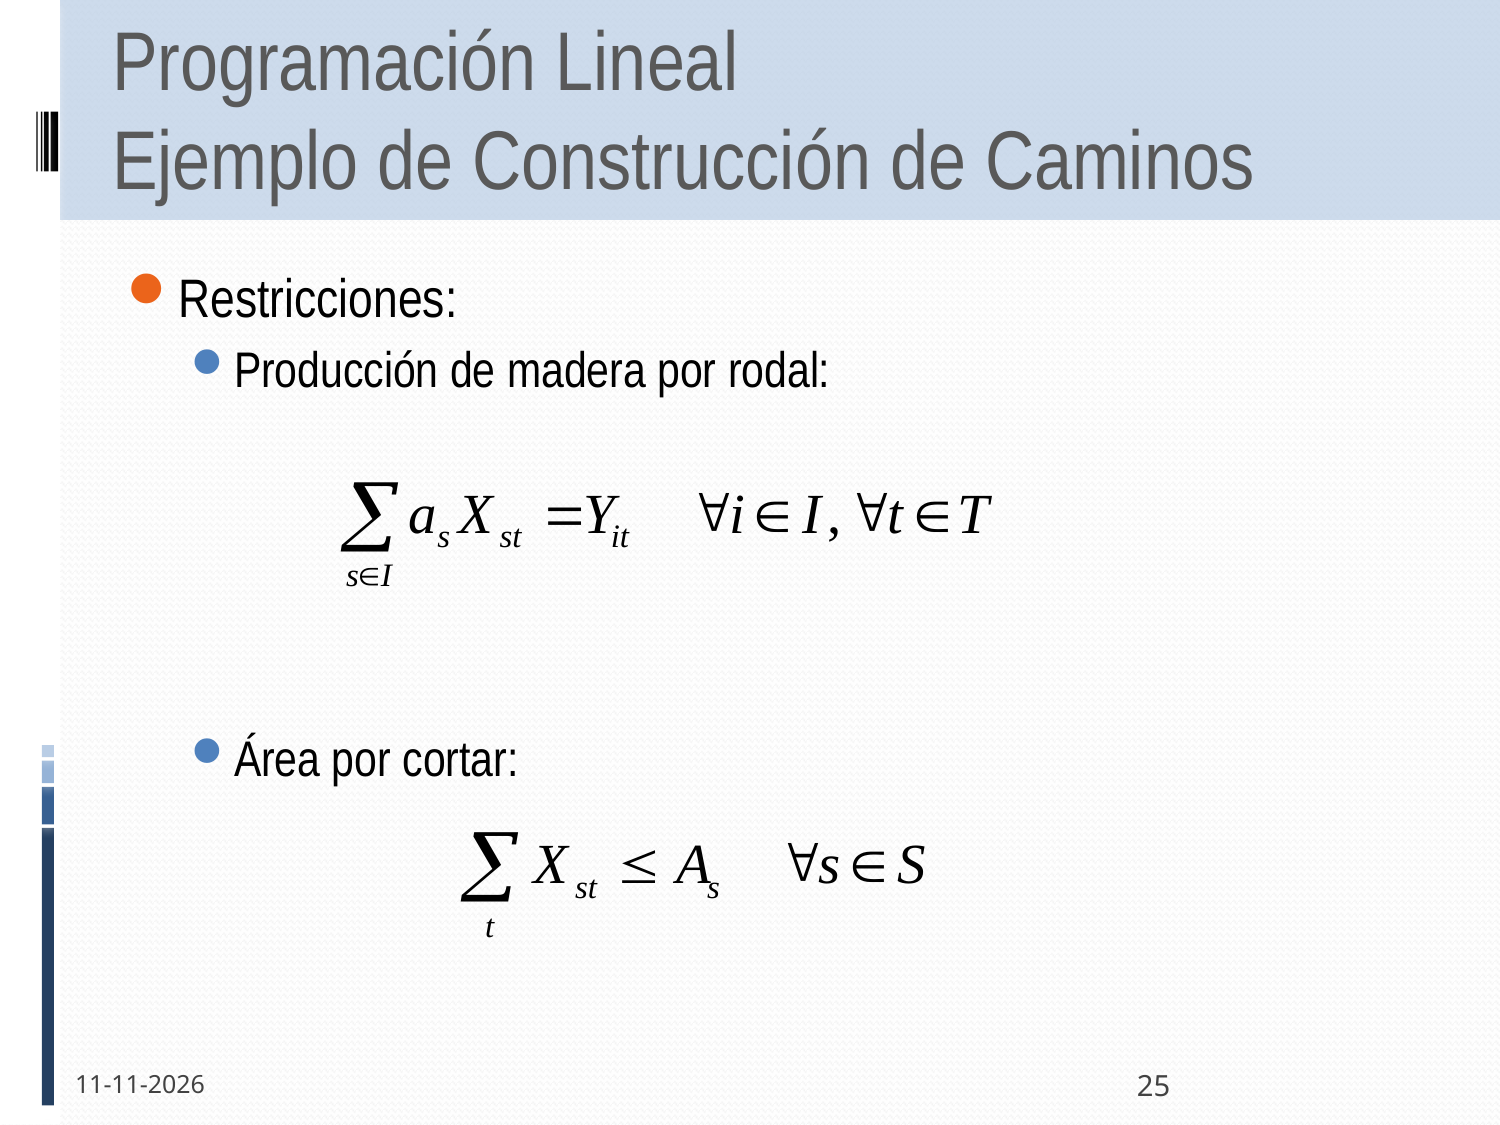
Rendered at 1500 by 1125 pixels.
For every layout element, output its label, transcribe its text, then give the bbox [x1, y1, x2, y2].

table_cell 0.25 [325, 473, 1011, 611]
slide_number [75, 1042, 243, 1103]
slide_number 25 [1045, 1046, 1171, 1107]
table_cell 0.25 [446, 824, 946, 963]
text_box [452, 822, 942, 951]
title Programación Lineal Ejemplo de Construcción de Caminos [111, 18, 1436, 207]
list Restricciones: Producción de madera por rodal: Área por cortar: [111, 255, 1436, 1038]
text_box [331, 471, 1006, 600]
